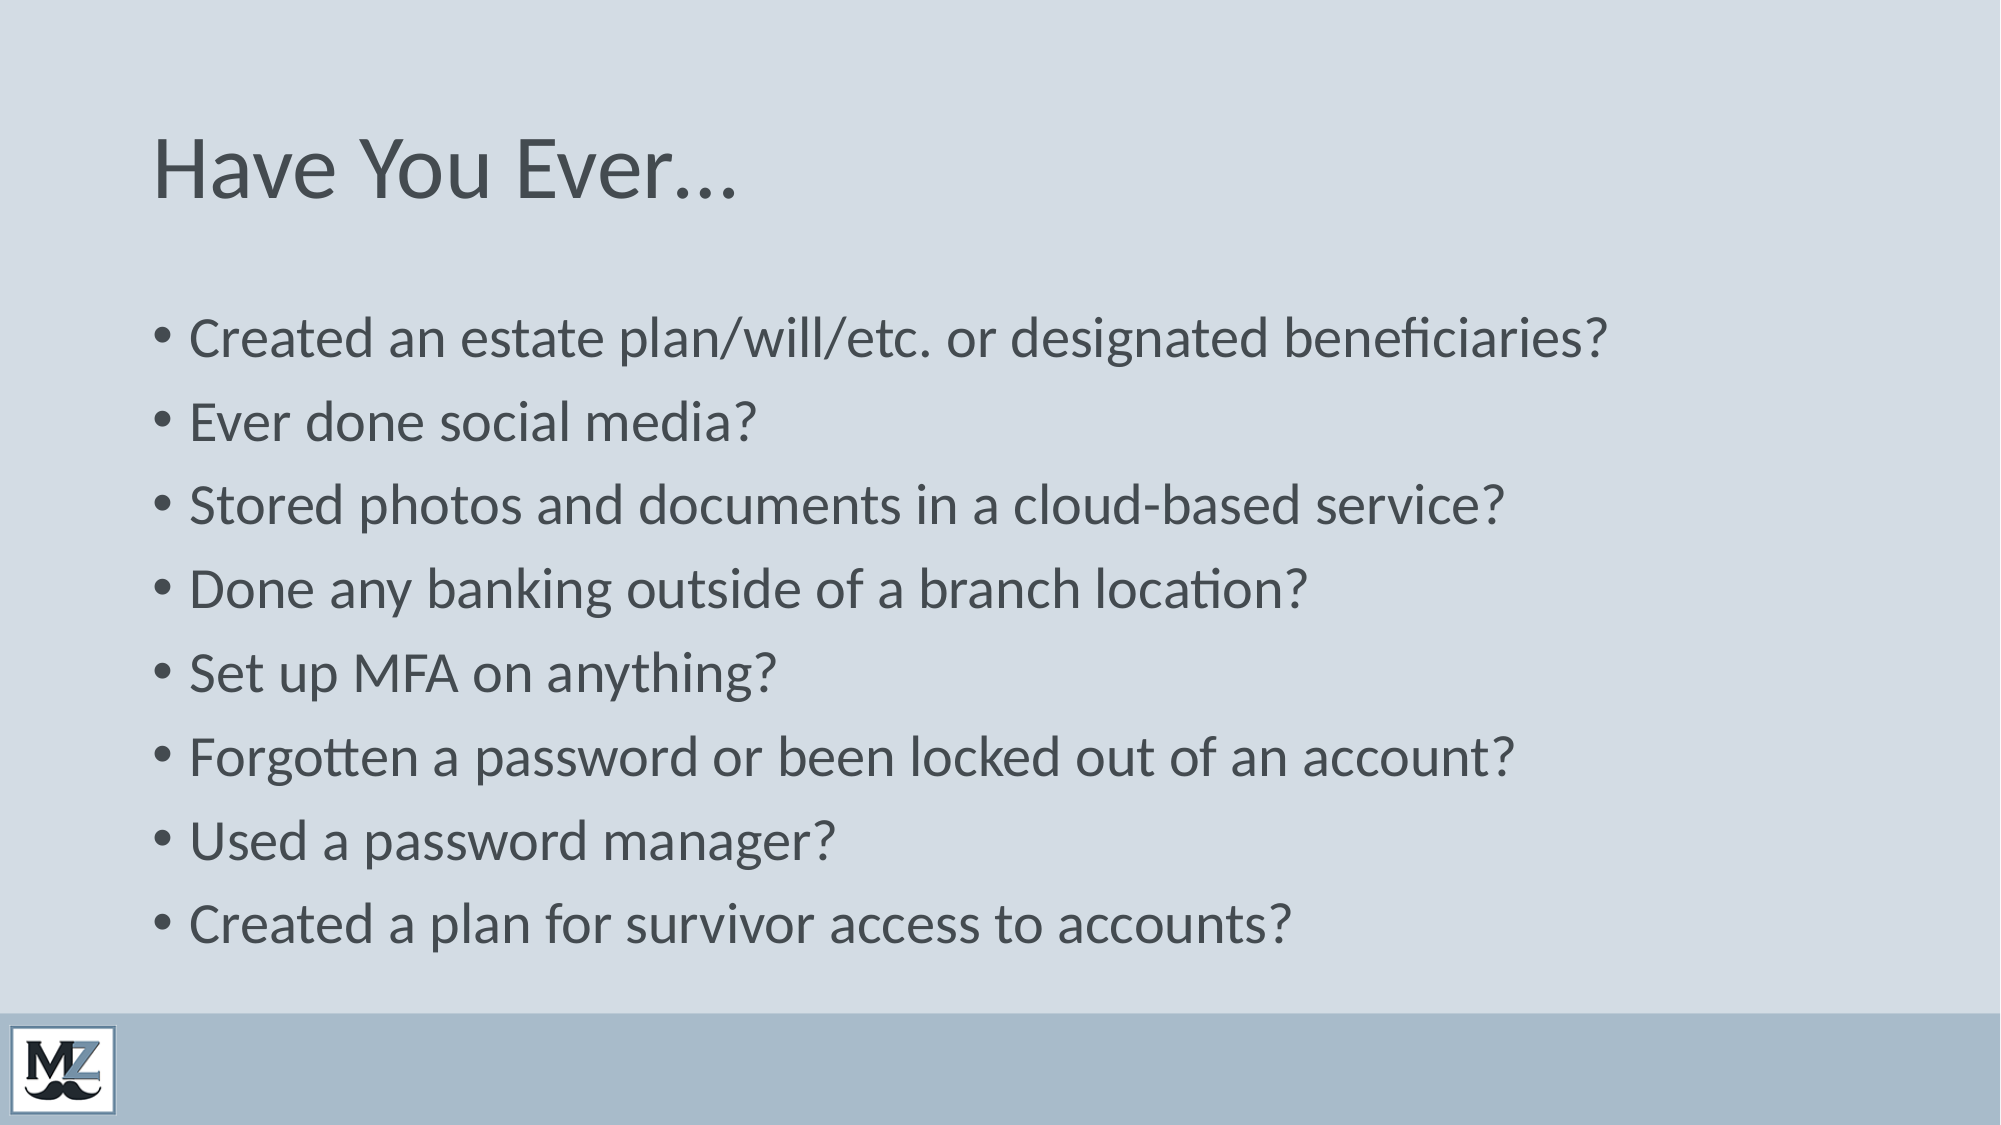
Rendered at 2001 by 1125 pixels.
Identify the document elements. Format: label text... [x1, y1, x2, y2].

title Have You Ever… [137, 59, 1863, 278]
list Created an estate plan/will/etc. or designated beneficiaries? Ever done social media? Stored photos and documents in a cloud-based service? Done any banking outside of a branch location? Set up MFA on anything? Forgotten a password or been locked out of an account? Used a password manager? Created a plan for survivor access to accounts? [137, 299, 1863, 1014]
picture [0, 0, 2001, 1125]
